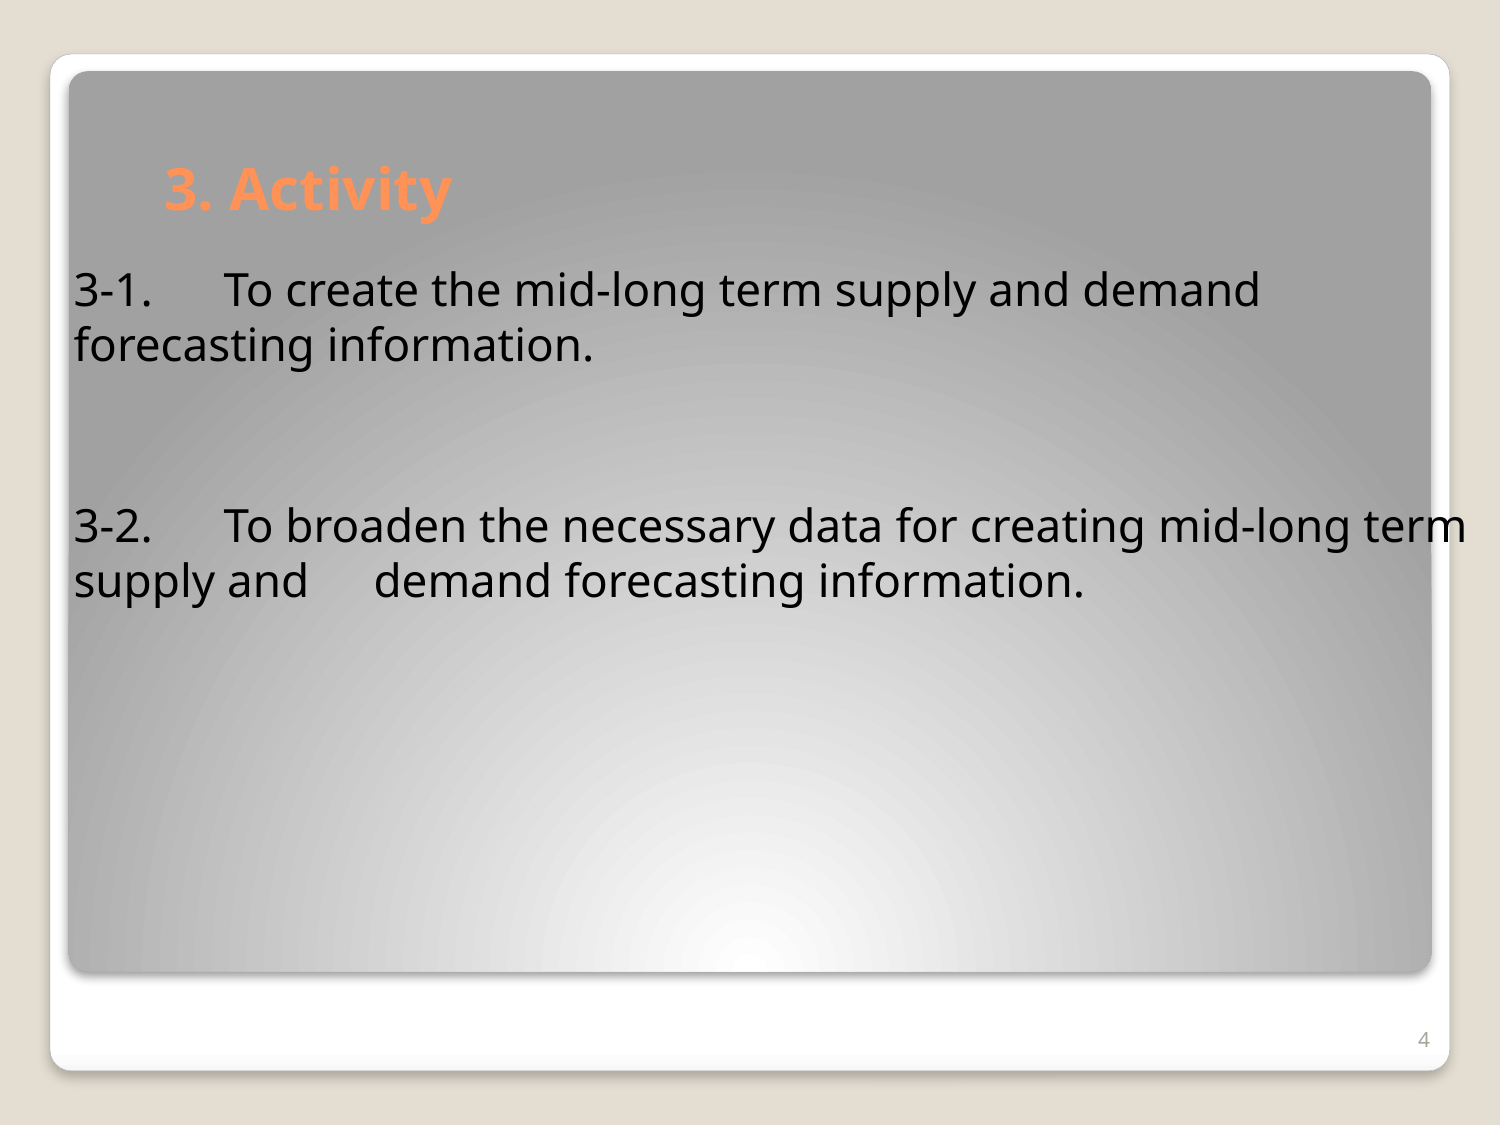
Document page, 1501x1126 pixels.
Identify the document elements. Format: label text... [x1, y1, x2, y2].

slide_number 4 [1369, 1002, 1445, 1063]
list 3-1. To create the mid-long term supply and demand forecasting information. 3-2. To broaden the necessary data for creating mid-long term supply and demand forecasting information. [0, 185, 1501, 1126]
title 3. Activity [0, 32, 1501, 185]
